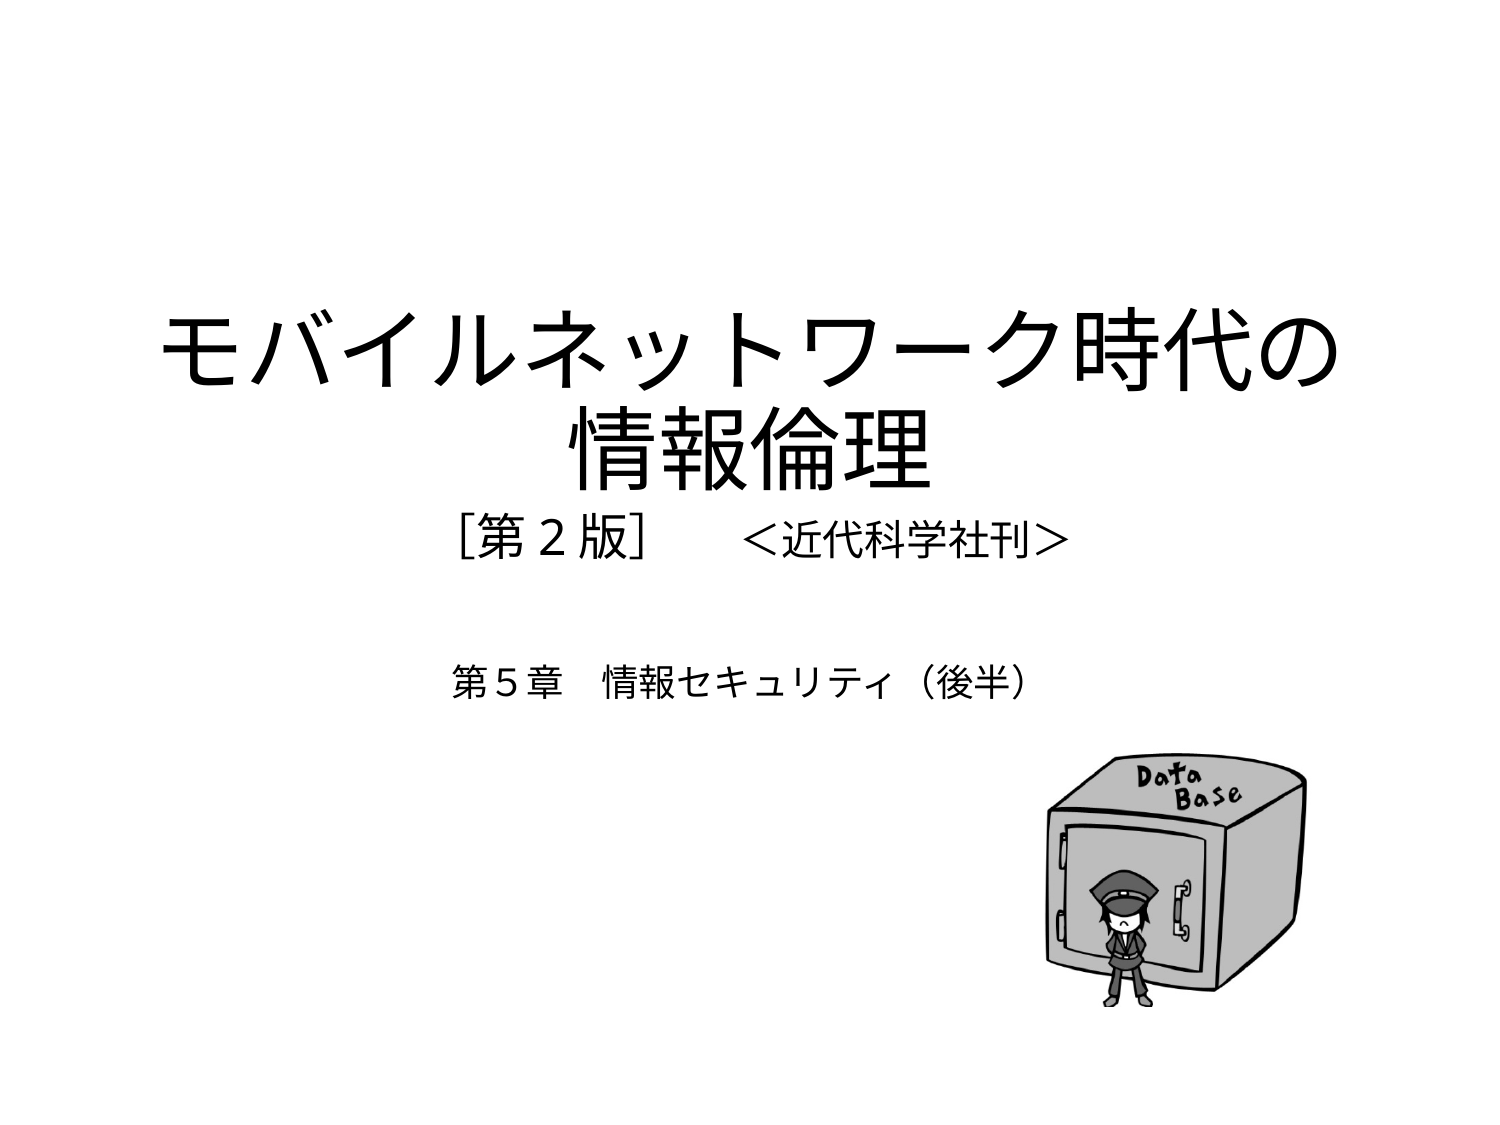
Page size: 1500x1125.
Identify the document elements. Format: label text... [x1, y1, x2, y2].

picture [1038, 748, 1313, 1007]
title モバイルネットワーク時代の情報倫理 ［第2版］ ＜近代科学社刊＞ [135, 184, 1365, 576]
subtitle 第５章 情報セキュリティ（後半） [187, 656, 1313, 863]
